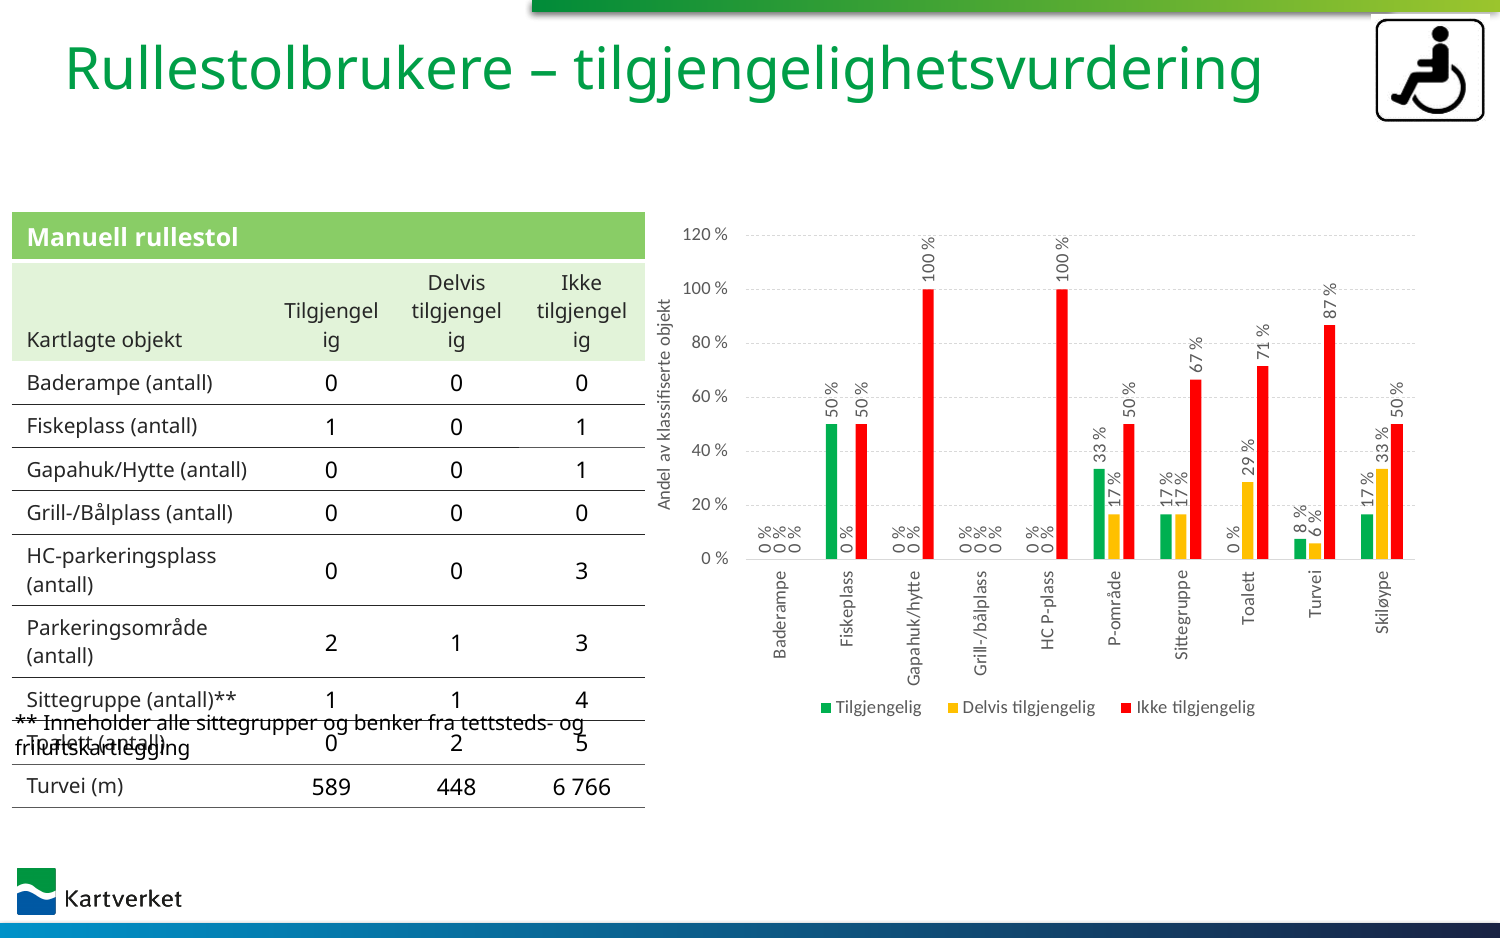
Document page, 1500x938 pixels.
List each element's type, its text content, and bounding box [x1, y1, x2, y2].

table_cell Fiskeplass (antall) [12, 405, 269, 447]
table_cell 1 [519, 448, 638, 490]
table_cell Gapahuk/Hytte (antall) [12, 448, 269, 490]
table_cell Sittegruppe (antall)** [12, 678, 269, 702]
picture [1371, 13, 1491, 127]
text_box ** Inneholder alle sittegrupper og benker fra tettsteds- og friluftskartlegging [0, 702, 745, 768]
table_cell 589 [269, 768, 394, 807]
table_cell 0 [269, 491, 394, 534]
table_cell 0 [394, 448, 519, 490]
table_cell 0 [269, 361, 394, 404]
table_cell 1 [394, 678, 519, 702]
table_cell Parkeringsområde (antall) [12, 606, 269, 677]
table_cell 3 [519, 606, 638, 677]
table_cell 0 [519, 361, 638, 404]
table_cell 1 [269, 405, 394, 447]
table_cell 0 [394, 535, 519, 605]
table_cell 0 [394, 361, 519, 404]
table_cell Ikke tilgjengelig [519, 263, 638, 361]
table_cell 0 [519, 491, 638, 534]
table_cell Kartlagte objekt [12, 263, 269, 361]
table_cell 4 [519, 678, 638, 702]
table_cell 448 [394, 768, 519, 807]
table_cell Tilgjengelig [269, 263, 394, 361]
table_cell 0 [394, 491, 519, 534]
text_box Rullestolbrukere – tilgjengelighetsvurdering [49, 12, 1372, 109]
table_cell 6 766 [519, 768, 645, 807]
table_cell 2 [269, 606, 394, 677]
table_cell 1 [394, 606, 519, 677]
table_cell Grill-/Bålplass (antall) [12, 491, 269, 534]
picture [643, 218, 1426, 728]
table_cell Turvei (m) [12, 768, 269, 807]
table_cell 3 [519, 535, 638, 605]
table_cell 0 [269, 535, 394, 605]
table_cell Baderampe (antall) [12, 361, 269, 404]
table_cell 1 [519, 405, 638, 447]
table_cell 1 [269, 678, 394, 702]
table_cell Delvis tilgjengelig [394, 263, 519, 361]
table_cell 0 [269, 448, 394, 490]
table_header Manuell rullestol [12, 212, 645, 259]
table_cell 0 [394, 405, 519, 447]
table_cell HC-parkeringsplass (antall) [12, 535, 269, 605]
